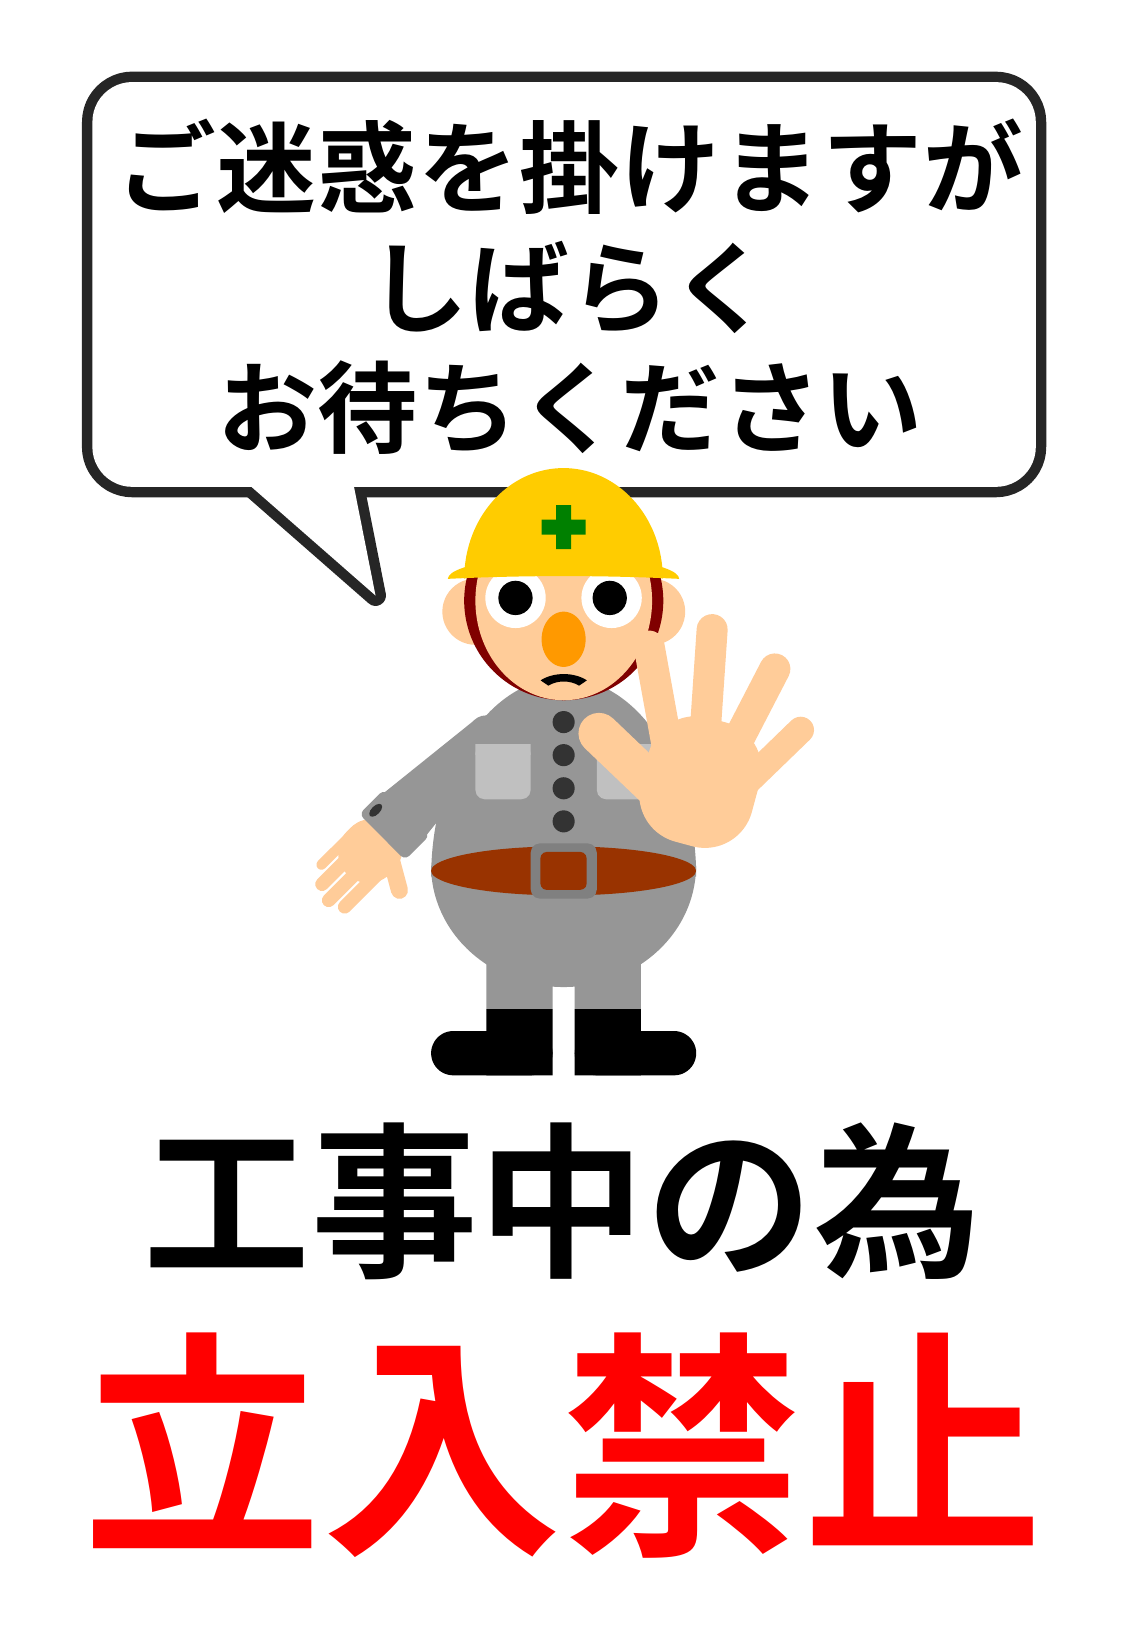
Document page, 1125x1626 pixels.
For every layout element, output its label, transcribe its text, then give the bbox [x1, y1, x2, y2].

text_box 工事中の為 立入禁止 [1, 1090, 1125, 1593]
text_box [92, 81, 1037, 608]
text_box ご迷惑を掛けますが しばらく お待ちください [1040, 98, 1051, 473]
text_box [291, 467, 826, 1076]
